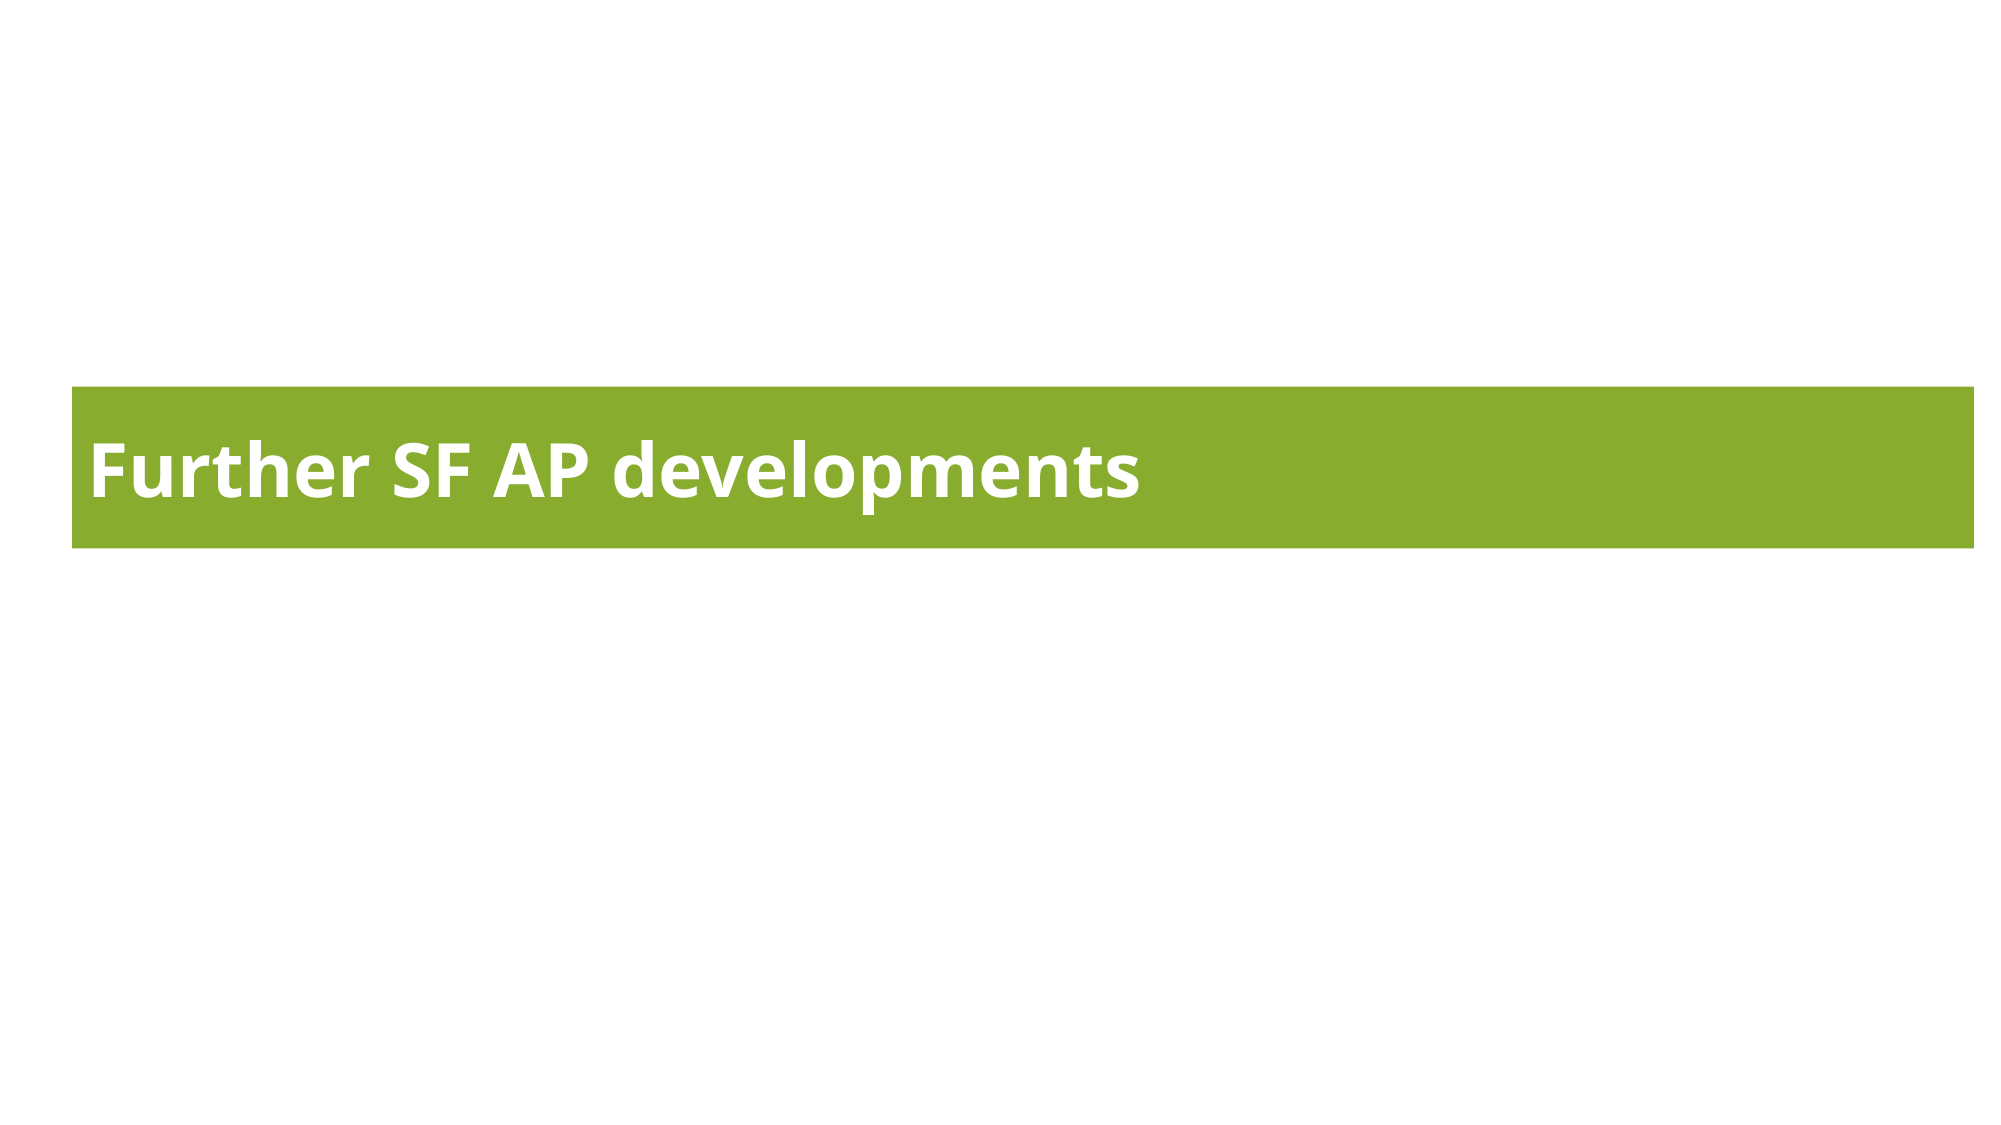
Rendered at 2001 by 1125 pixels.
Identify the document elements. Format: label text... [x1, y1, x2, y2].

title Further SF AP developments [71, 386, 1975, 549]
